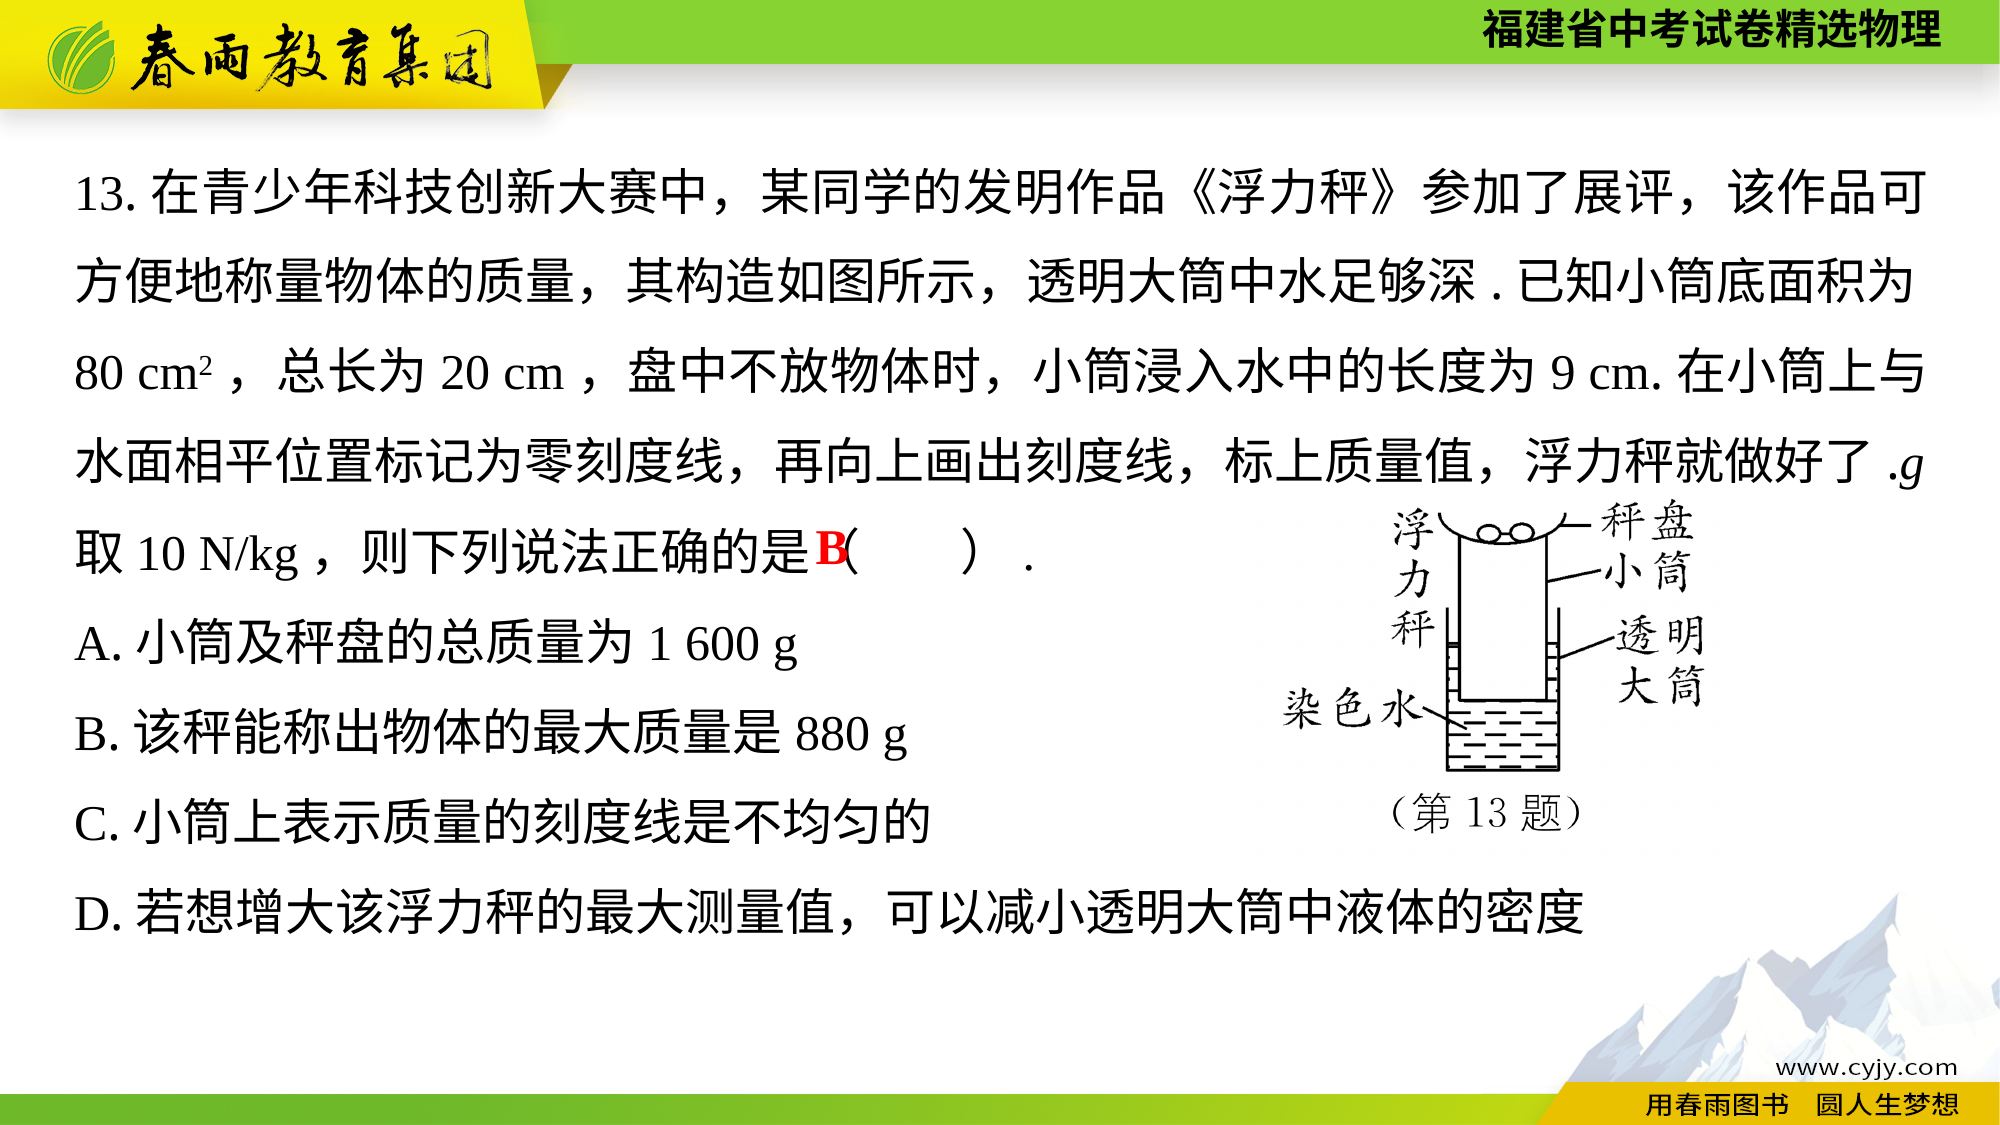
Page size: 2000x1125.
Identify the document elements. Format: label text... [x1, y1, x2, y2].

picture [0, 0, 2000, 1125]
list 13.在青少年科技创新大赛中，某同学的发明作品《浮力秤》参加了展评，该作品可方便地称量物体的质量，其构造如图所示，透明大筒中水足够深.已知小筒底面积为80 cm2，总长为20 cm，盘中不放物体时，小筒浸入水中的长度为9 cm.在小筒上与水面相平位置标记为零刻度线，再向上画出刻度线，标上质量值，浮力秤就做好了.g取10 N/kg，则下列说法正确的是（ ）. A.小筒及秤盘的总质量为1 600 g B.该秤能称出物体的最大质量是880 g C.小筒上表示质量的刻度线是不均匀的 D.若想增大该浮力秤的最大测量值，可以减小透明大筒中液体的密度 [59, 122, 1944, 956]
text_box B [800, 507, 864, 583]
